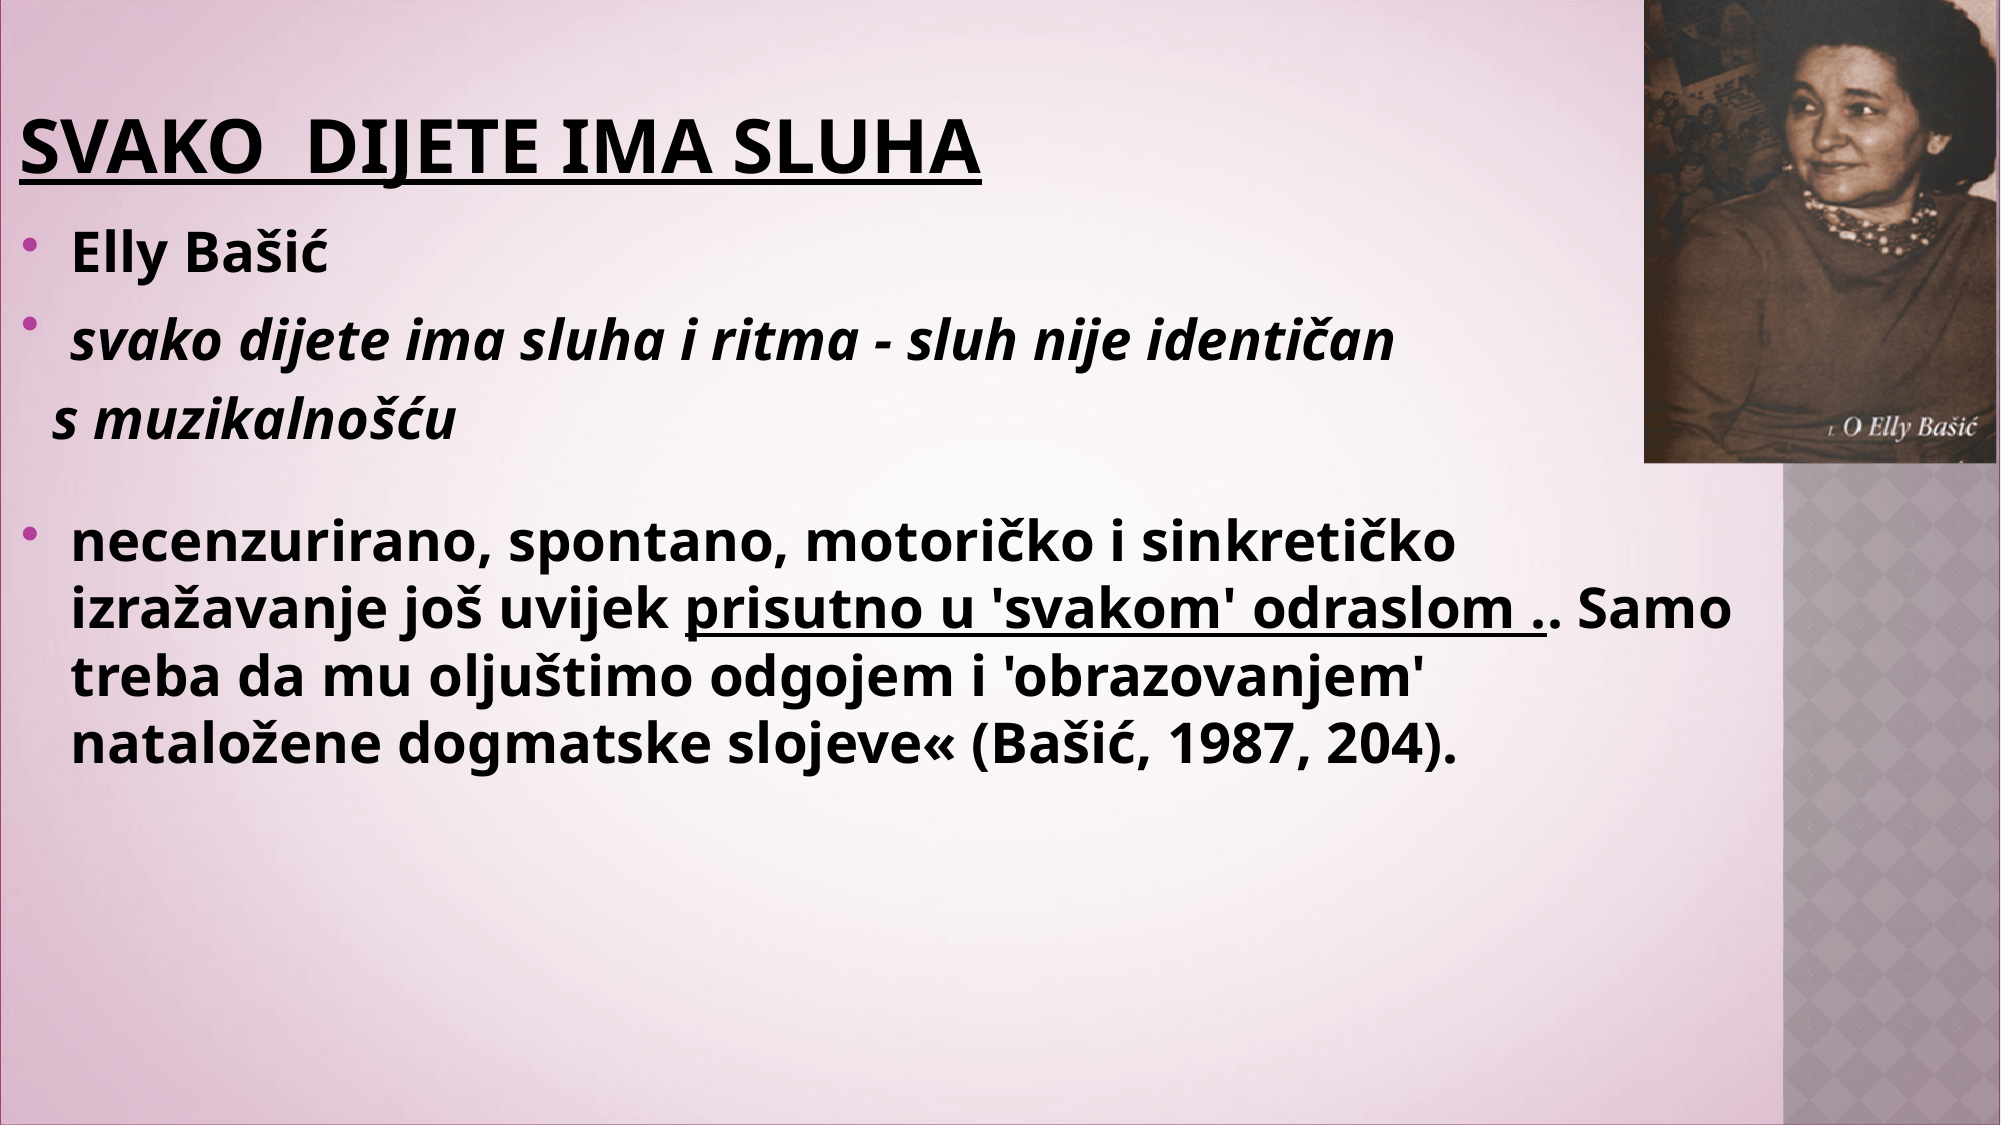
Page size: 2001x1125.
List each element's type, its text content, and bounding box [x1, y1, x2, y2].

list Elly Bašić svako dijete ima sluha i ritma - sluh nije identičan s muzikalnošću necenzurirano, spontano, motoričko i sinkretičko izražavanje još uvijek prisutno u 'svakom' odraslom .. Samo treba da mu oljuštimo odgojem i 'obrazovanjem' nataložene dogmatske slojeve« (Bašić, 1987, 204). [6, 207, 1770, 1122]
picture [1644, 0, 2000, 465]
title svako dijete ima sluha [10, 3, 1595, 191]
